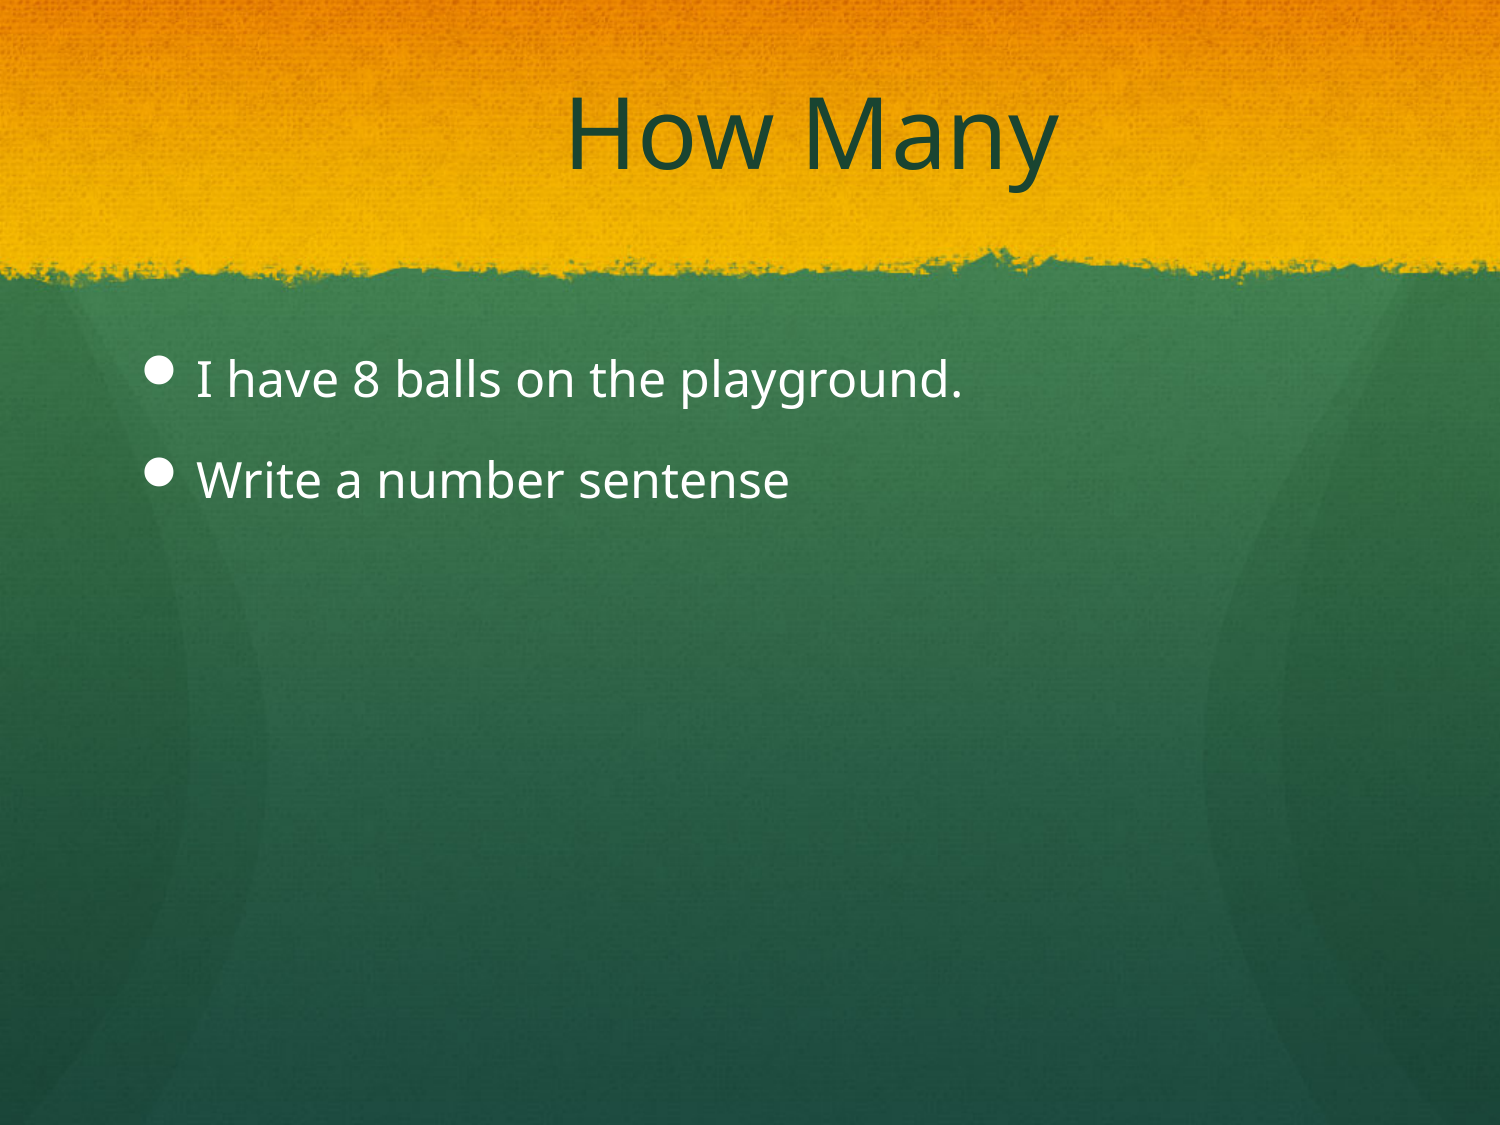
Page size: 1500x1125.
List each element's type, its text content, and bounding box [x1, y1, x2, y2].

picture [0, 0, 1500, 1125]
title How Many [125, 13, 1375, 246]
list I have 8 balls on the playground. Write a number sentense [125, 339, 1375, 1026]
